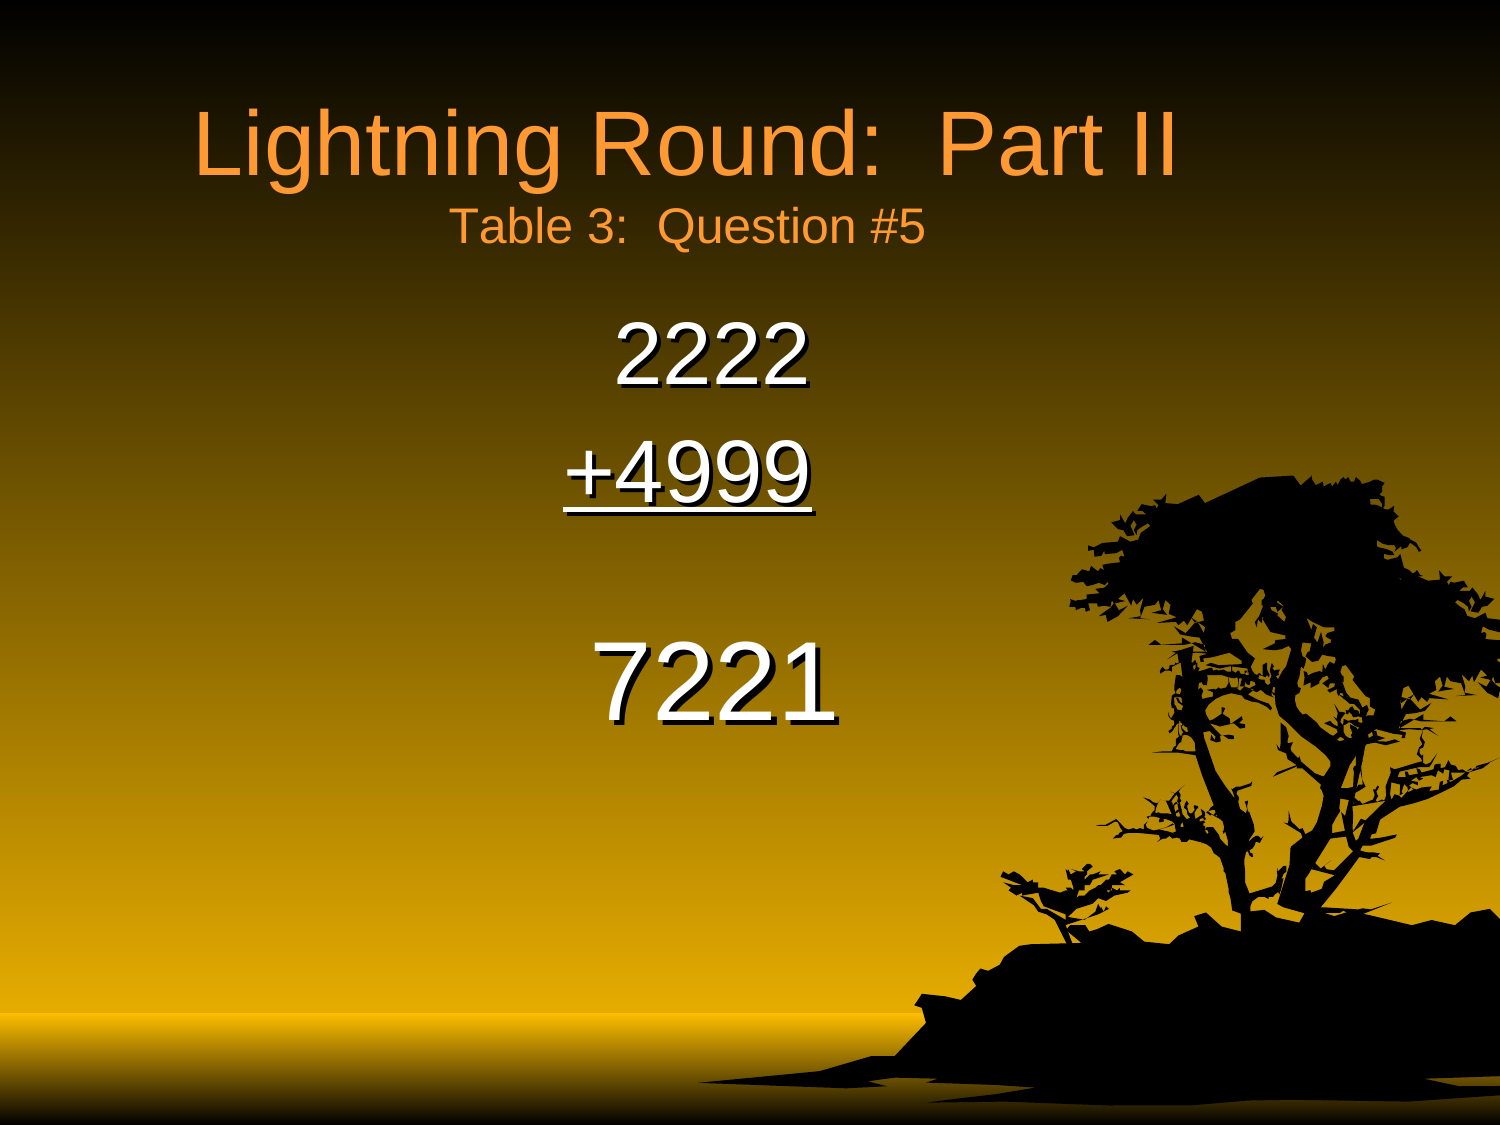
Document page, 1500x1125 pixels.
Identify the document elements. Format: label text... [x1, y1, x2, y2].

title Lightning Round: Part II Table 3: Question #5 [50, 74, 1325, 263]
text_box 7221 [575, 599, 975, 751]
list 2222 +4999 [50, 299, 1325, 650]
